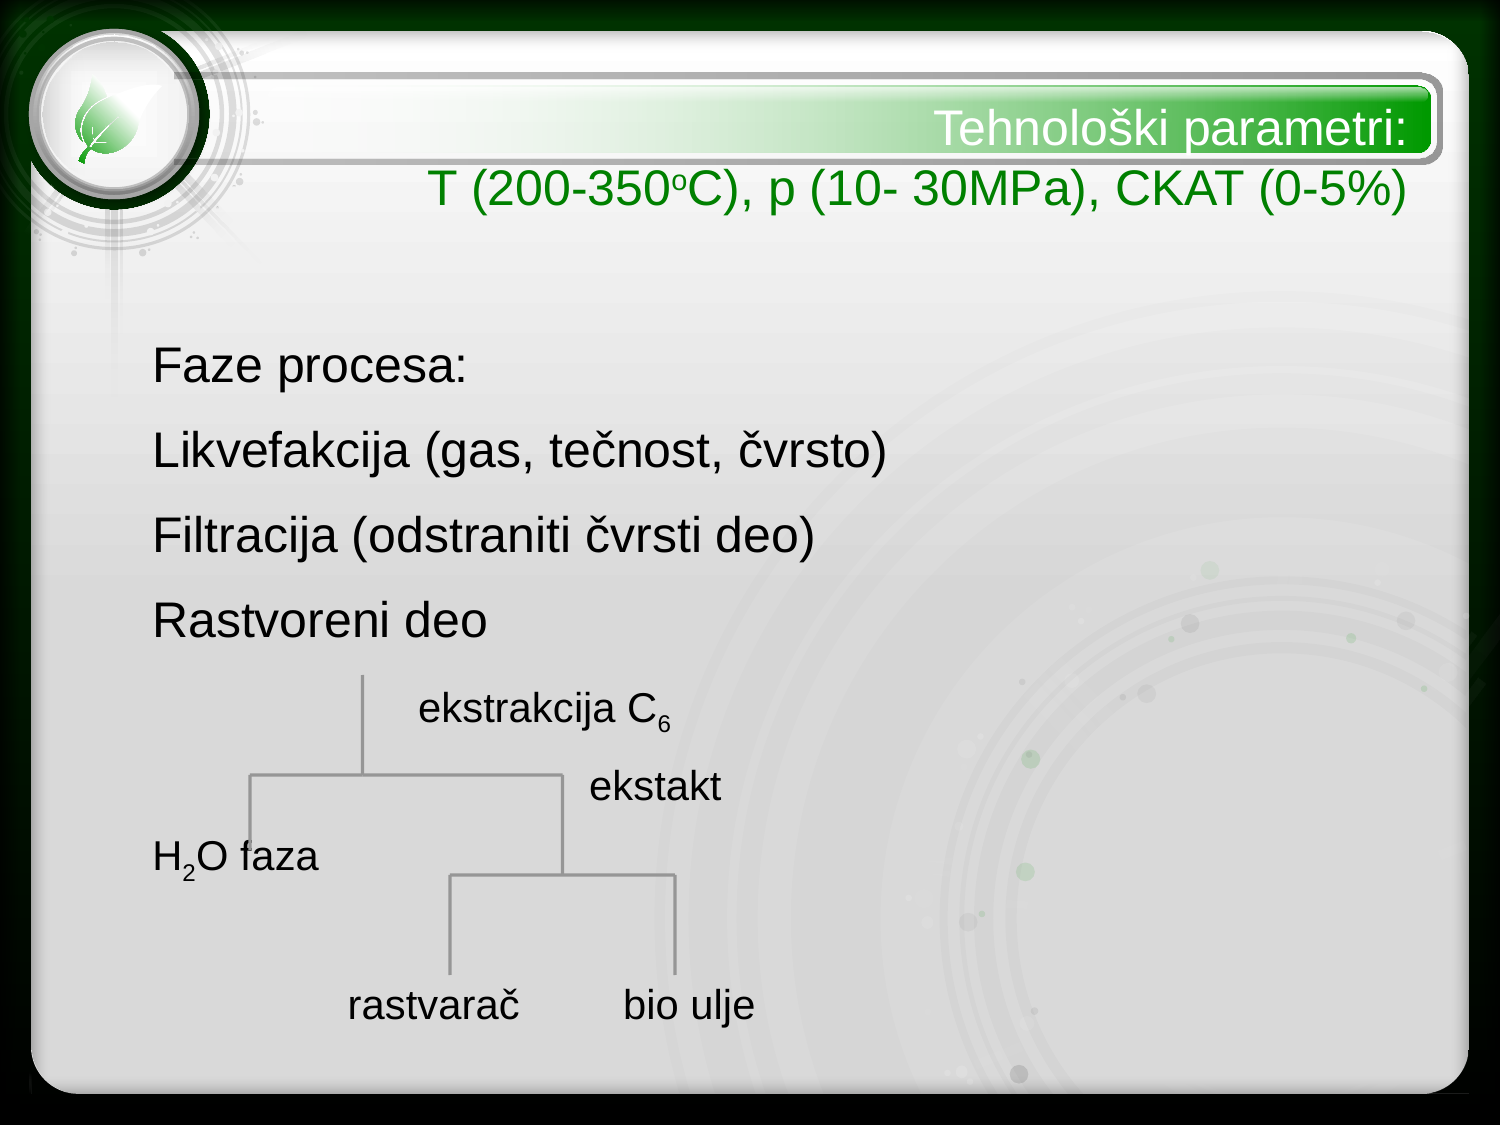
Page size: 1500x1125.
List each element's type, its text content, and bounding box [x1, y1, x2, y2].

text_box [137, 324, 1301, 1060]
title Tehnološki parametri: T (200-350oC), p (10- 30MPa), CKAT (0-5%) [262, 118, 1500, 238]
